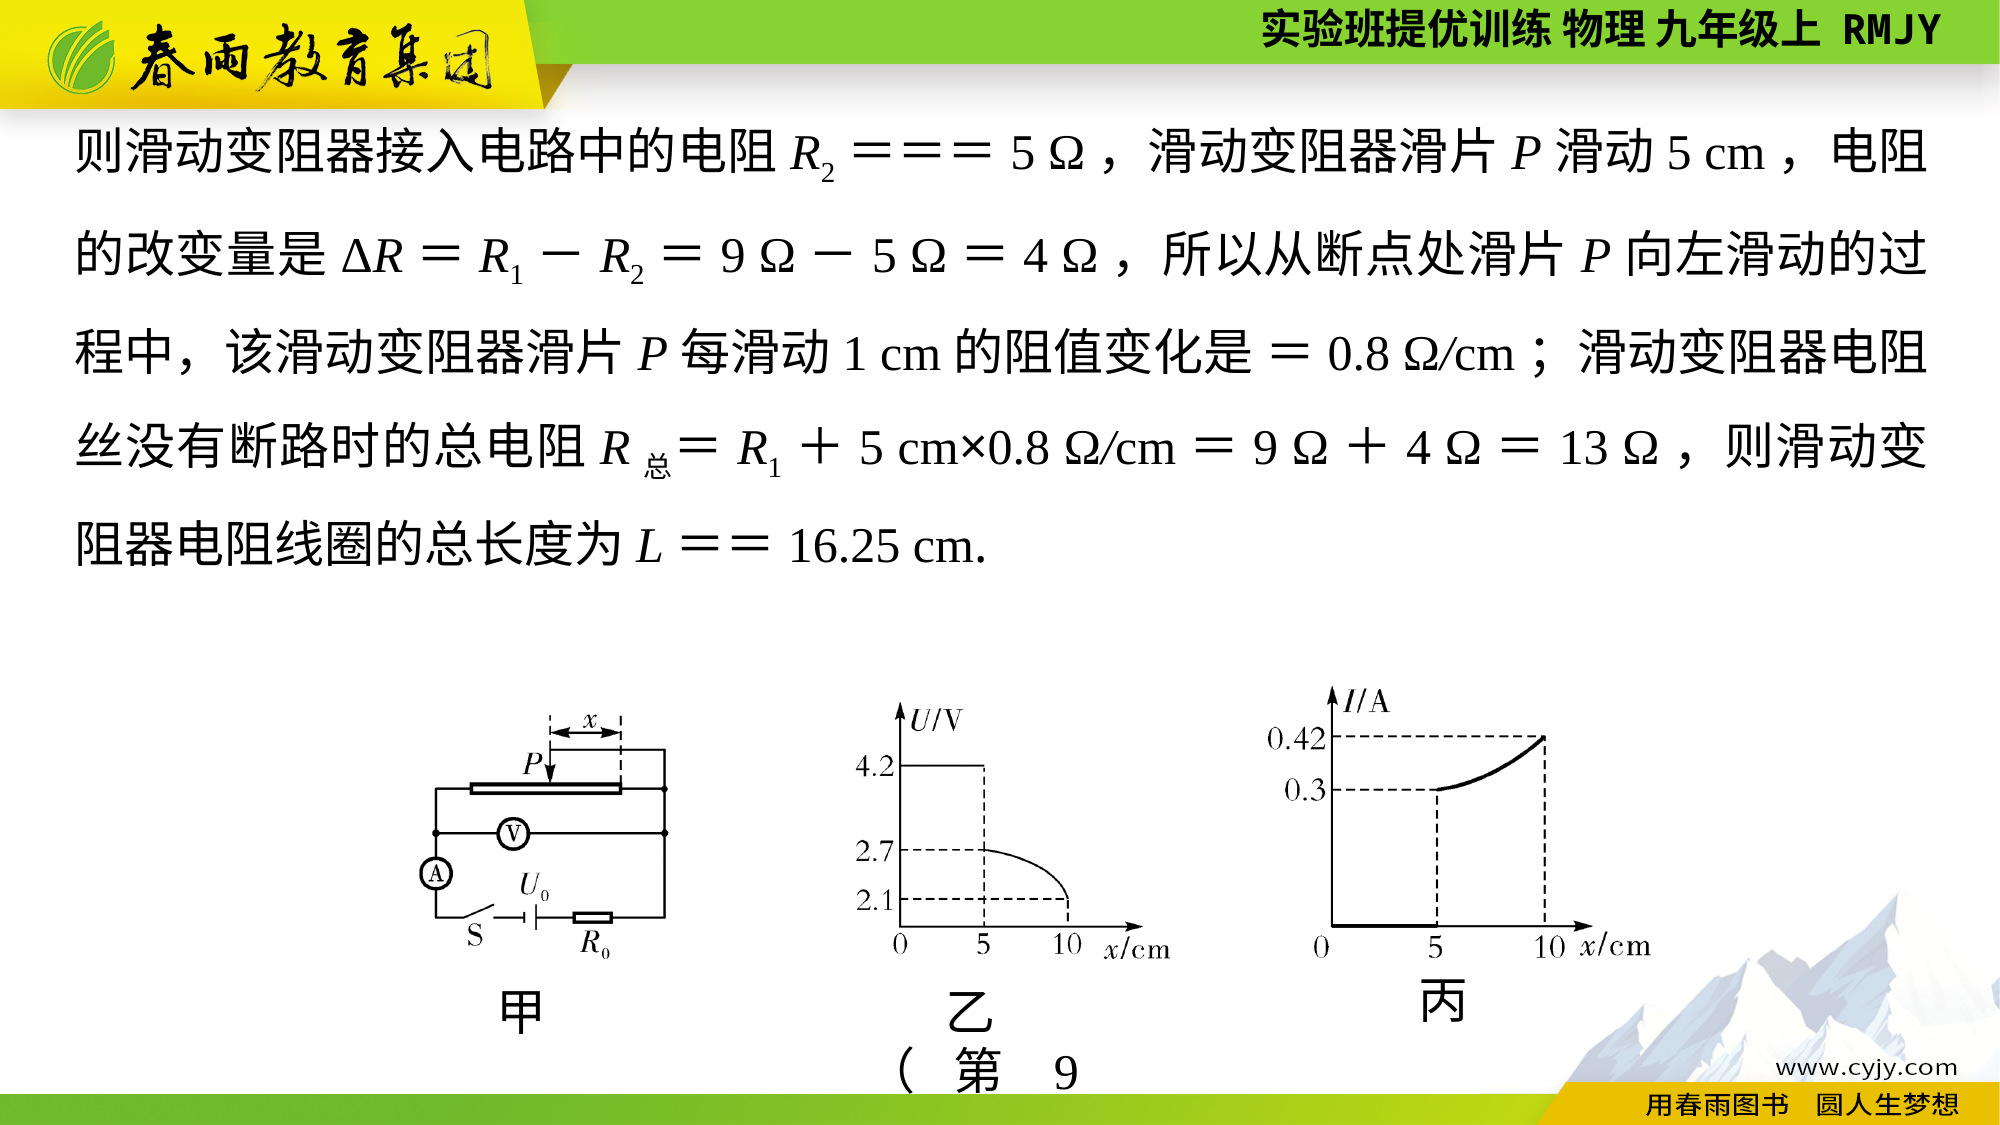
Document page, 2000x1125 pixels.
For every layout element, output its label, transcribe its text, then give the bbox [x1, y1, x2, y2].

text_box （第9题） [850, 1002, 1106, 1108]
text_box 丙 [1403, 980, 1485, 1036]
text_box 甲 [481, 976, 563, 1048]
text_box 乙 [930, 975, 1012, 1002]
picture [0, 0, 2000, 1125]
